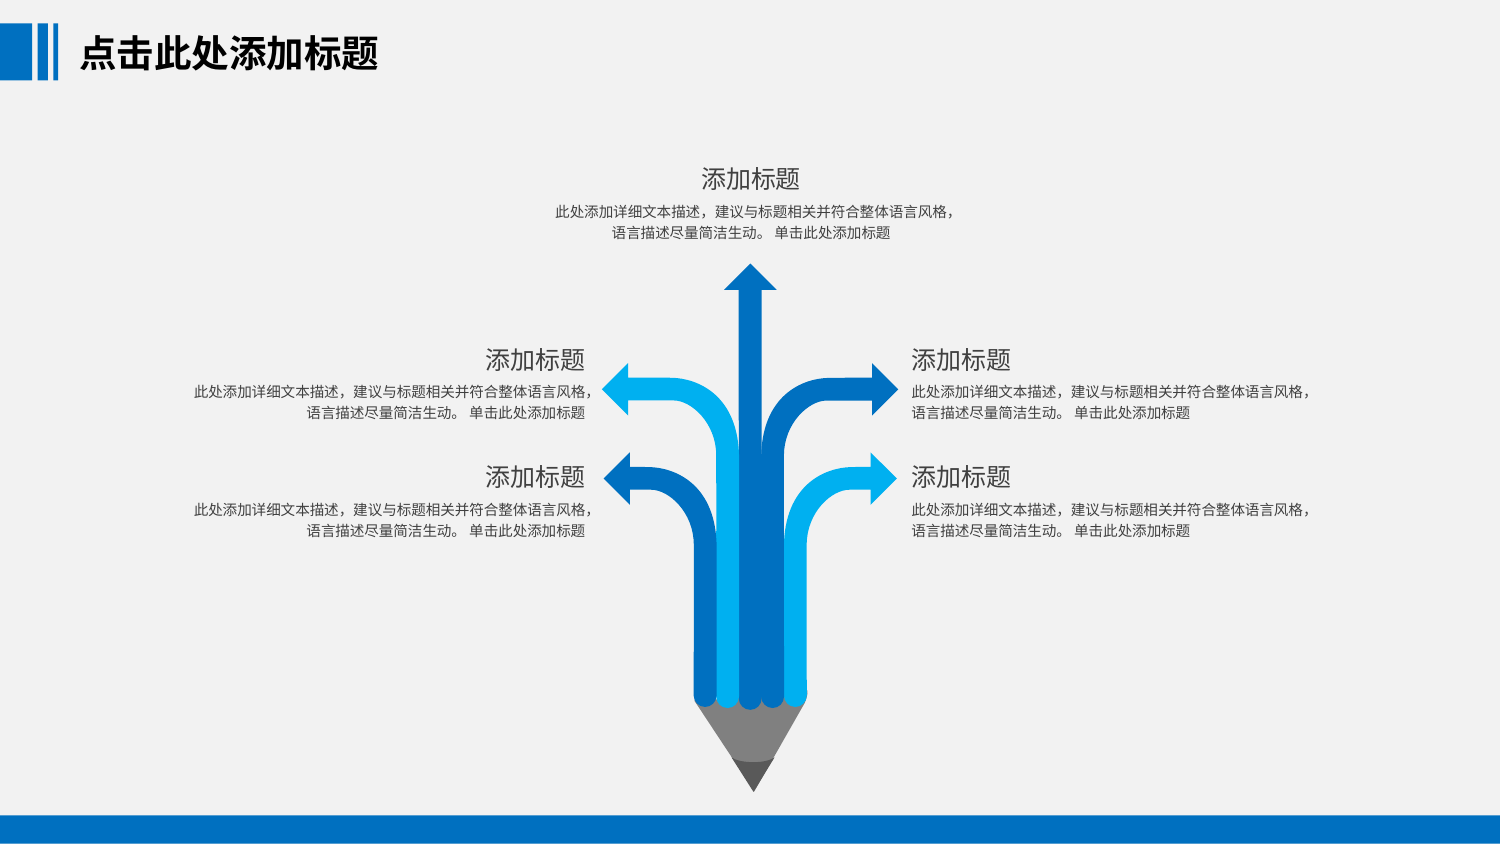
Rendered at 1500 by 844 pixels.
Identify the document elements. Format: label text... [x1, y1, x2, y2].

text_box [0, 815, 1500, 844]
text_box [0, 23, 33, 81]
text_box [53, 23, 59, 81]
text_box 添加标题 [171, 454, 593, 489]
text_box 此处添加详细文本描述，建议与标题相关并符合整体语言风格，语言描述尽量简洁生动。 单击此处添加标题 [171, 489, 593, 547]
text_box 点击此处添加标题 [67, 24, 393, 82]
text_box [601, 363, 740, 684]
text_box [693, 686, 808, 793]
text_box [37, 23, 48, 81]
text_box 添加标题 [904, 336, 1325, 371]
text_box [761, 363, 899, 684]
text_box 此处添加详细文本描述，建议与标题相关并符合整体语言风格，语言描述尽量简洁生动。 单击此处添加标题 [171, 371, 593, 429]
text_box 此处添加详细文本描述，建议与标题相关并符合整体语言风格，语言描述尽量简洁生动。 单击此处添加标题 [540, 191, 962, 249]
text_box [724, 263, 777, 684]
text_box 此处添加详细文本描述，建议与标题相关并符合整体语言风格，语言描述尽量简洁生动。 单击此处添加标题 [904, 489, 1325, 547]
text_box 添加标题 [904, 454, 1325, 489]
text_box 添加标题 [540, 156, 962, 191]
text_box [603, 452, 717, 685]
text_box [784, 452, 897, 684]
text_box 此处添加详细文本描述，建议与标题相关并符合整体语言风格，语言描述尽量简洁生动。 单击此处添加标题 [904, 371, 1325, 429]
text_box 添加标题 [171, 336, 593, 371]
